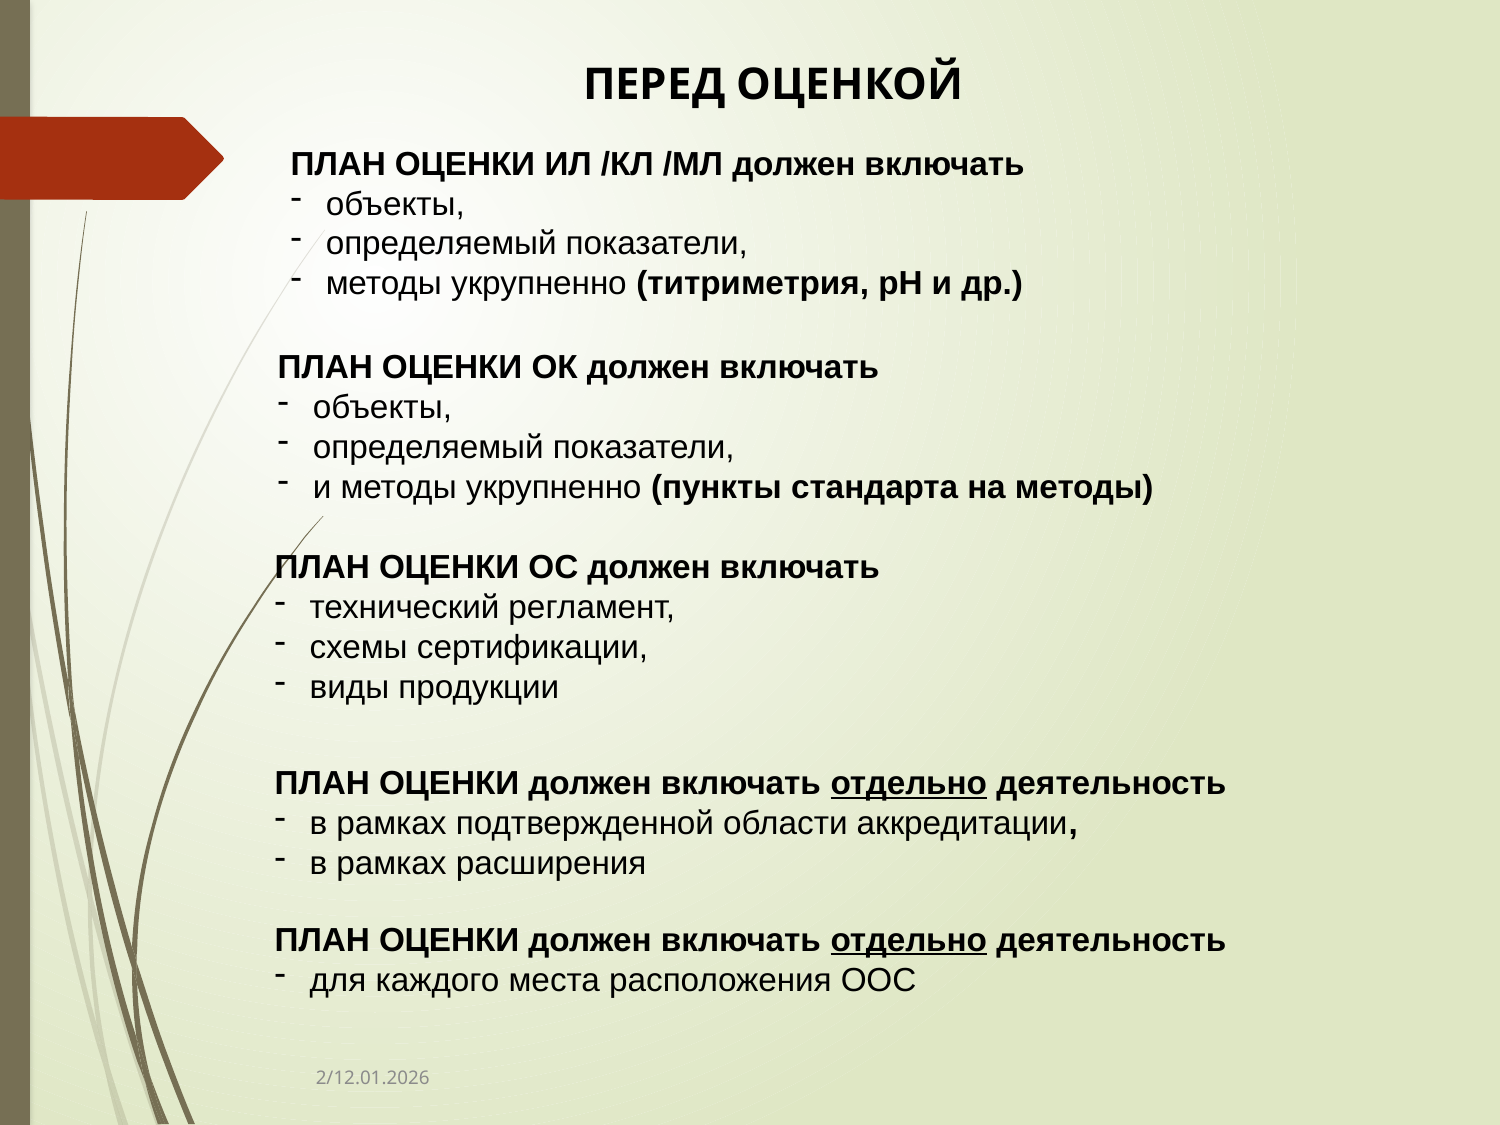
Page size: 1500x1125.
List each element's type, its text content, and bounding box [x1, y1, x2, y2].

text_box ПЕРЕД ОЦЕНКОЙ [568, 47, 1319, 116]
text_box ПЛАН ОЦЕНКИ должен включать отдельно деятельность в рамках подтвержденной области аккредитации, в рамках расширения [259, 754, 1316, 889]
text_box ПЛАН ОЦЕНКИ ОС должен включать технический регламент, схемы сертификации, виды продукции [259, 538, 1316, 713]
text_box ПЛАН ОЦЕНКИ ИЛ /КЛ /МЛ должен включать объекты, определяемый показатели, методы укрупненно (титриметрия, рН и др.) [275, 134, 1332, 309]
footer 2/12.01.2026 [300, 1047, 1239, 1107]
text_box ПЛАН ОЦЕНКИ должен включать отдельно деятельность для каждого места расположения ООС [259, 910, 1316, 1006]
text_box ПЛАН ОЦЕНКИ ОК должен включать объекты, определяемый показатели, и методы укрупненно (пункты стандарта на методы) [262, 337, 1319, 513]
